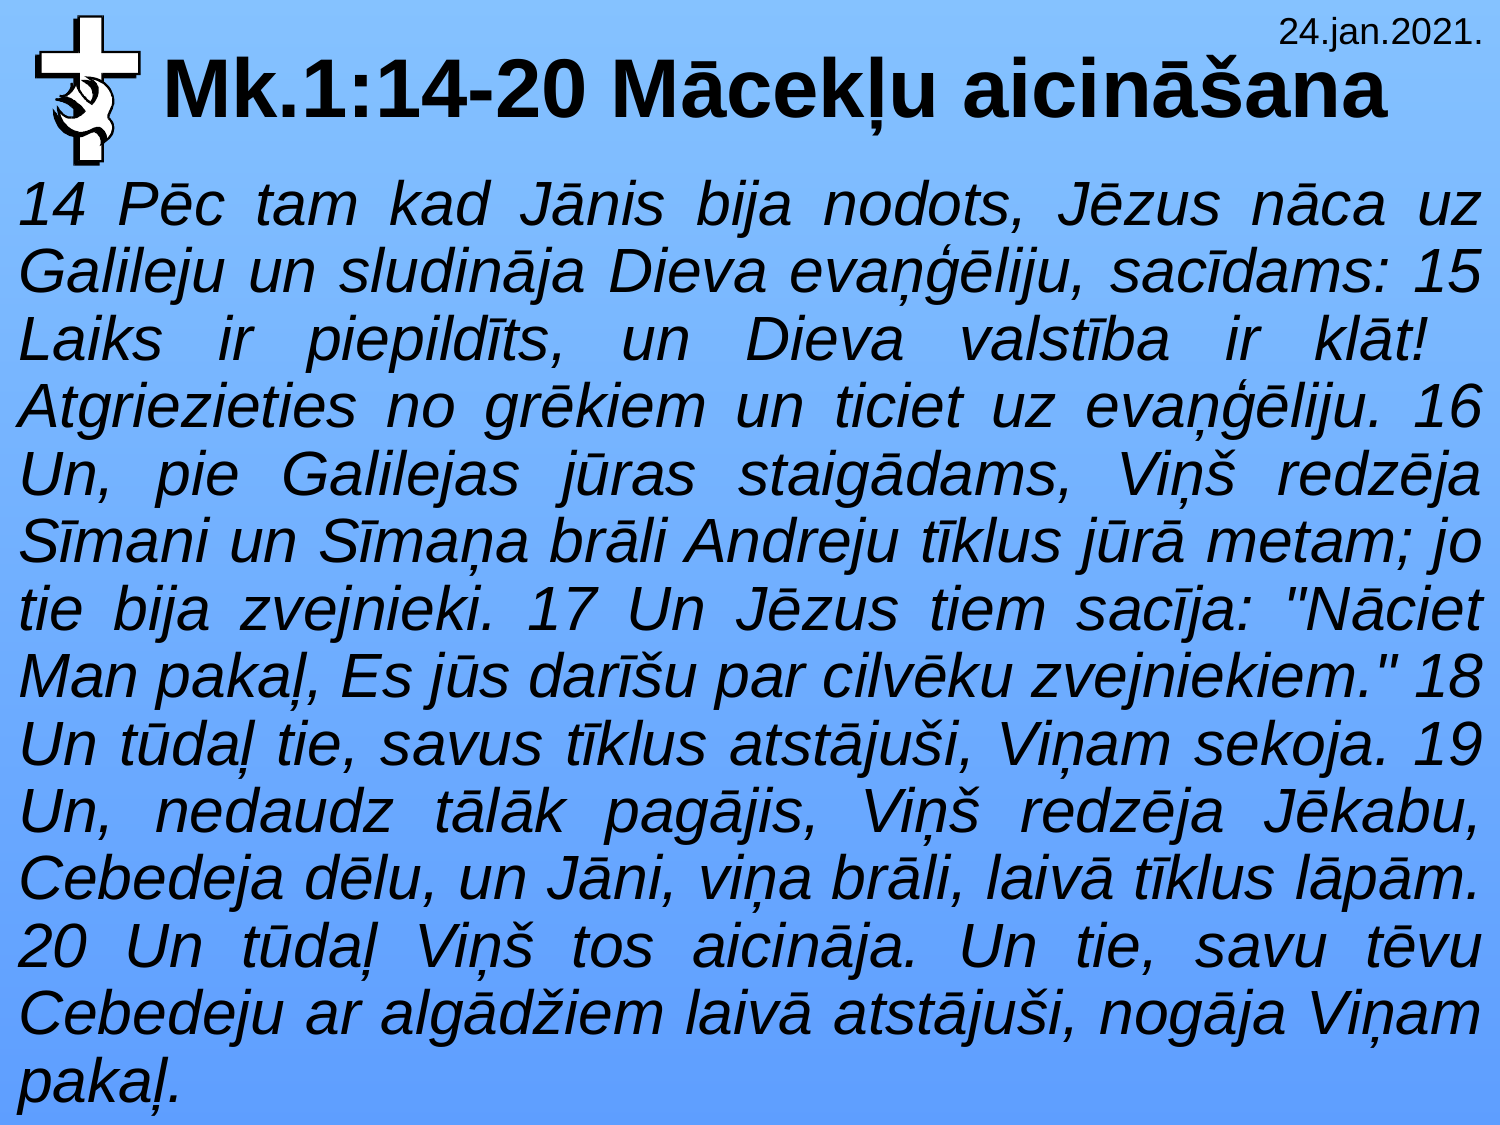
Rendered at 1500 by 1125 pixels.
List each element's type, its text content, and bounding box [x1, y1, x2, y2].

picture [34, 15, 141, 166]
text_box 24.jan.2021. [1263, 0, 1500, 60]
title Mk.1:14-20 Mācekļu aicināšana [140, 14, 1451, 153]
text_box 14 Pēc tam kad Jānis bija nodots, Jēzus nāca uz Galileju un sludināja Dieva evaņģēliju, sacīdams: 15 Laiks ir piepildīts, un Dieva valstība ir klāt! Atgriezieties no grēkiem un ticiet uz evaņģēliju. 16 Un, pie Galilejas jūras staigādams, Viņš redzēja Sīmani un Sīmaņa brāli Andreju tīklus jūrā metam; jo tie bija zvejnieki. 17 Un Jēzus tiem sacīja: "Nāciet Man pakaļ, Es jūs darīšu par cilvēku zvejniekiem." 18 Un tūdaļ tie, savus tīklus atstājuši, Viņam sekoja. 19 Un, nedaudz tālāk pagājis, Viņš redzēja Jēkabu, Cebedeja dēlu, un Jāni, viņa brāli, laivā tīklus lāpām. 20 Un tūdaļ Viņš tos aicināja. Un tie, savu tēvu Cebedeju ar algādžiem laivā atstājuši, nogāja Viņam pakaļ. [0, 164, 1500, 342]
